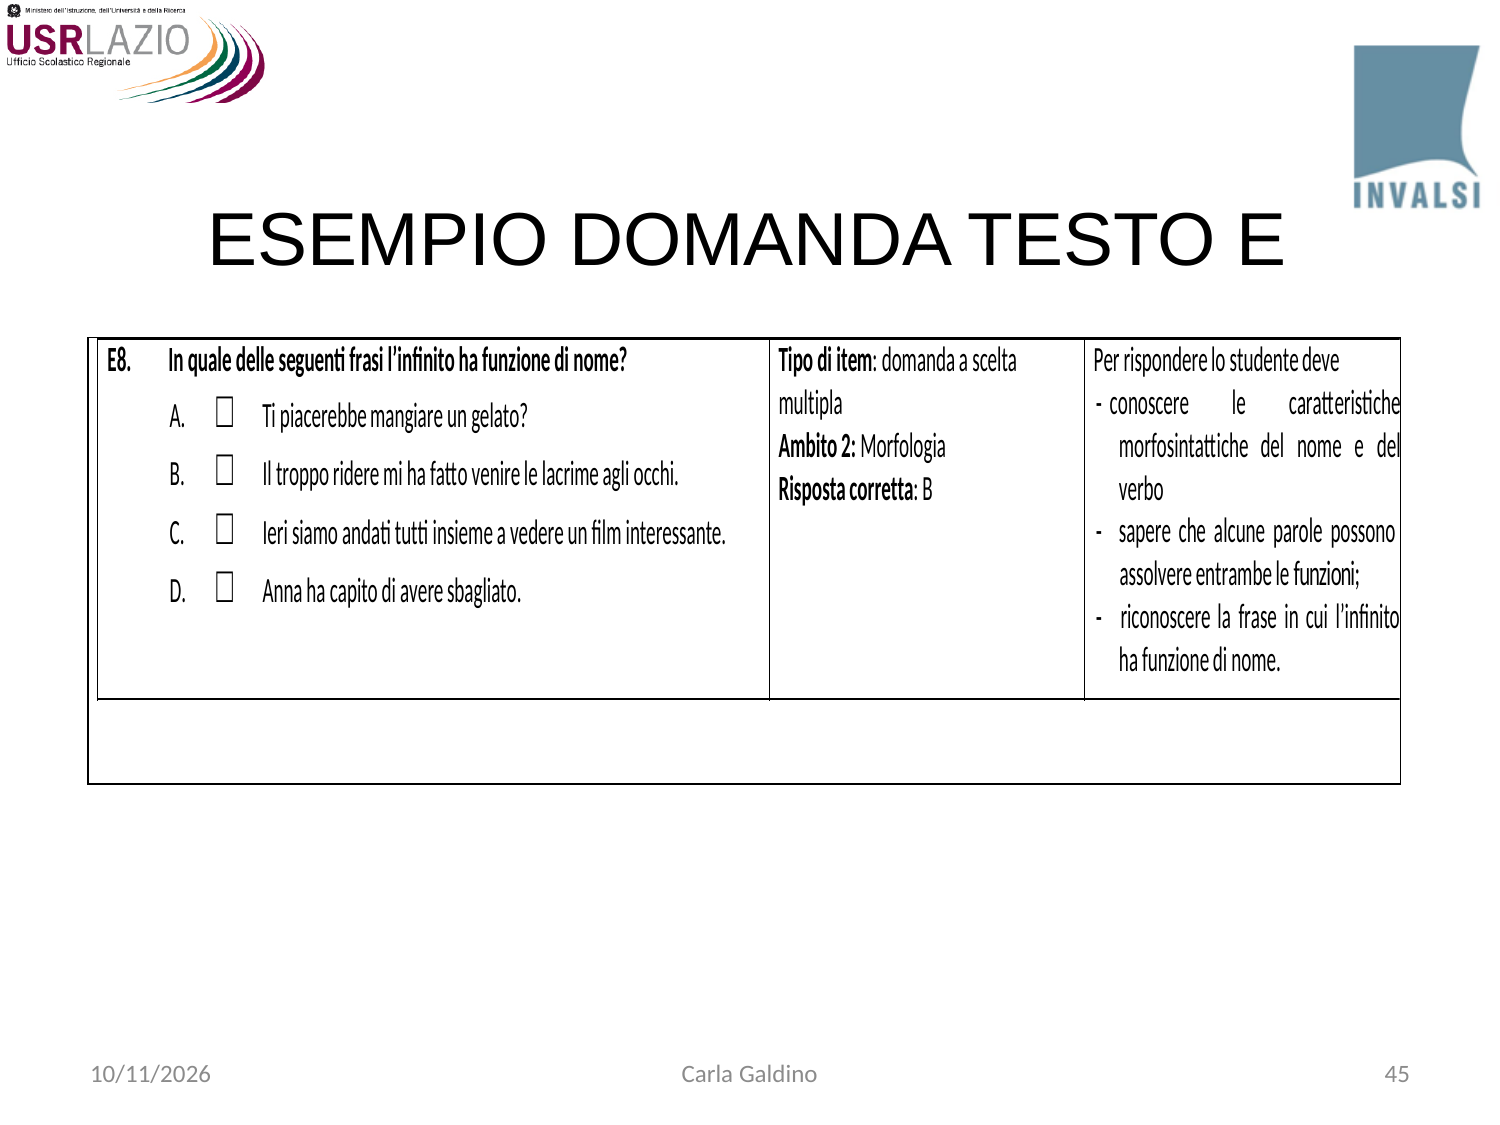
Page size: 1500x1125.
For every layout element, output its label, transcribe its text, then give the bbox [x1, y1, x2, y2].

footer Carla Galdino [512, 1042, 988, 1103]
slide_number 45 [1074, 1042, 1425, 1103]
title ESEMPIO DOMANDA TESTO E [171, 168, 1324, 303]
picture [1345, 30, 1500, 224]
picture [0, 0, 267, 104]
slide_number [75, 1042, 425, 1103]
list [88, 337, 1400, 784]
